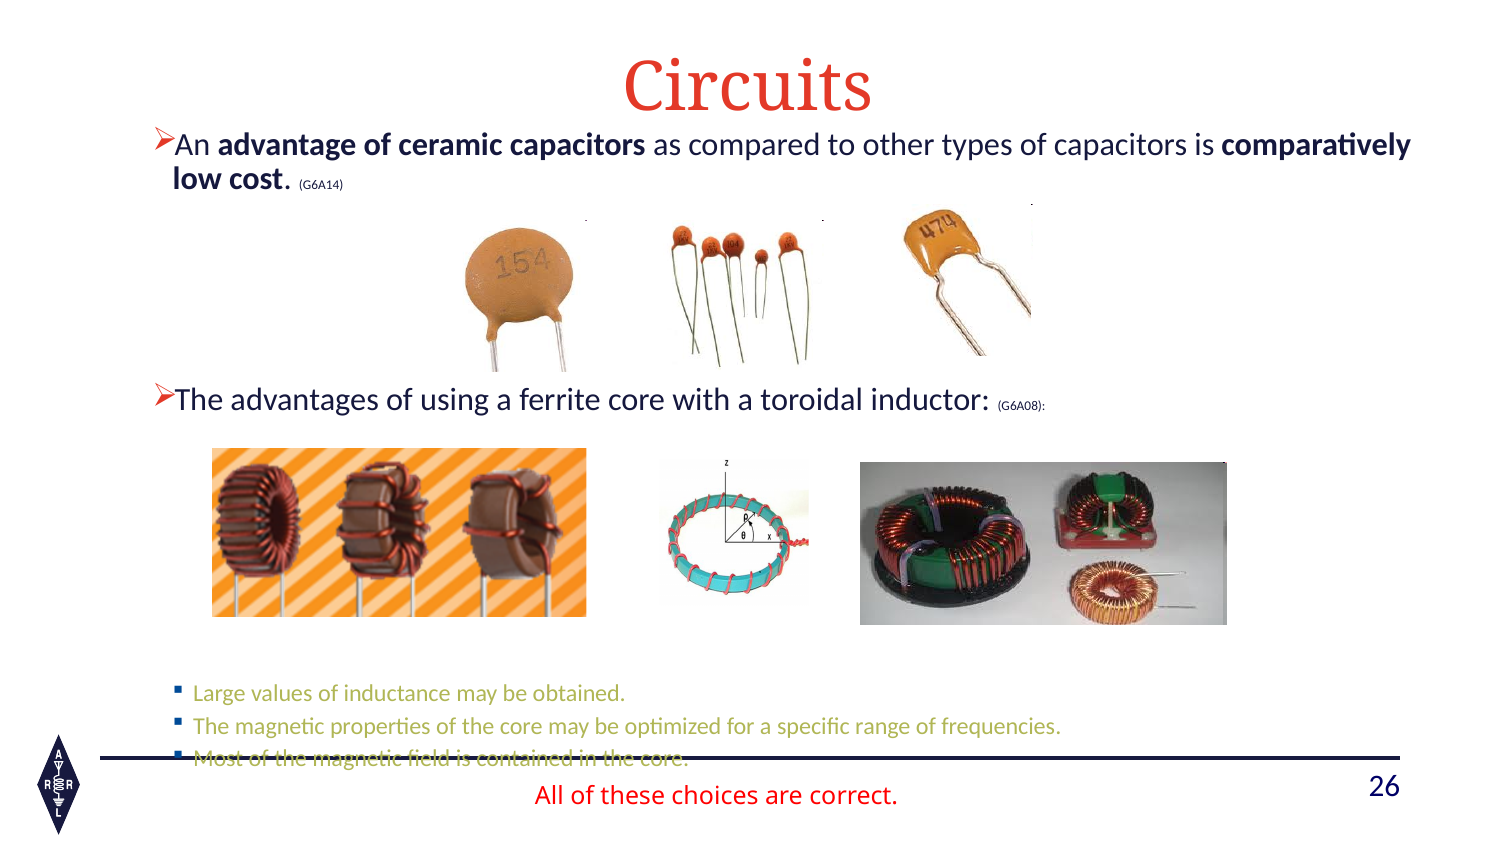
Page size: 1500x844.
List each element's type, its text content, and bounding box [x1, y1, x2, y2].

list An advantage of ceramic capacitors as compared to other types of capacitors is comparatively low cost. (G6A14) The advantages of using a ferrite core with a toroidal inductor: (G6A08): Large values of inductance may be obtained. The magnetic properties of the core may be optimized for a specific range of frequencies. Most of the magnetic field is contained in the core. [152, 121, 1465, 785]
picture [211, 448, 587, 617]
slide_number 26 [1302, 761, 1400, 807]
text_box All of these choices are correct. [520, 772, 927, 817]
picture [37, 734, 80, 835]
picture [663, 220, 825, 372]
picture [659, 459, 809, 606]
title Circuits [101, 44, 1395, 145]
picture [901, 204, 1033, 356]
picture [859, 462, 1227, 625]
picture [454, 220, 587, 372]
